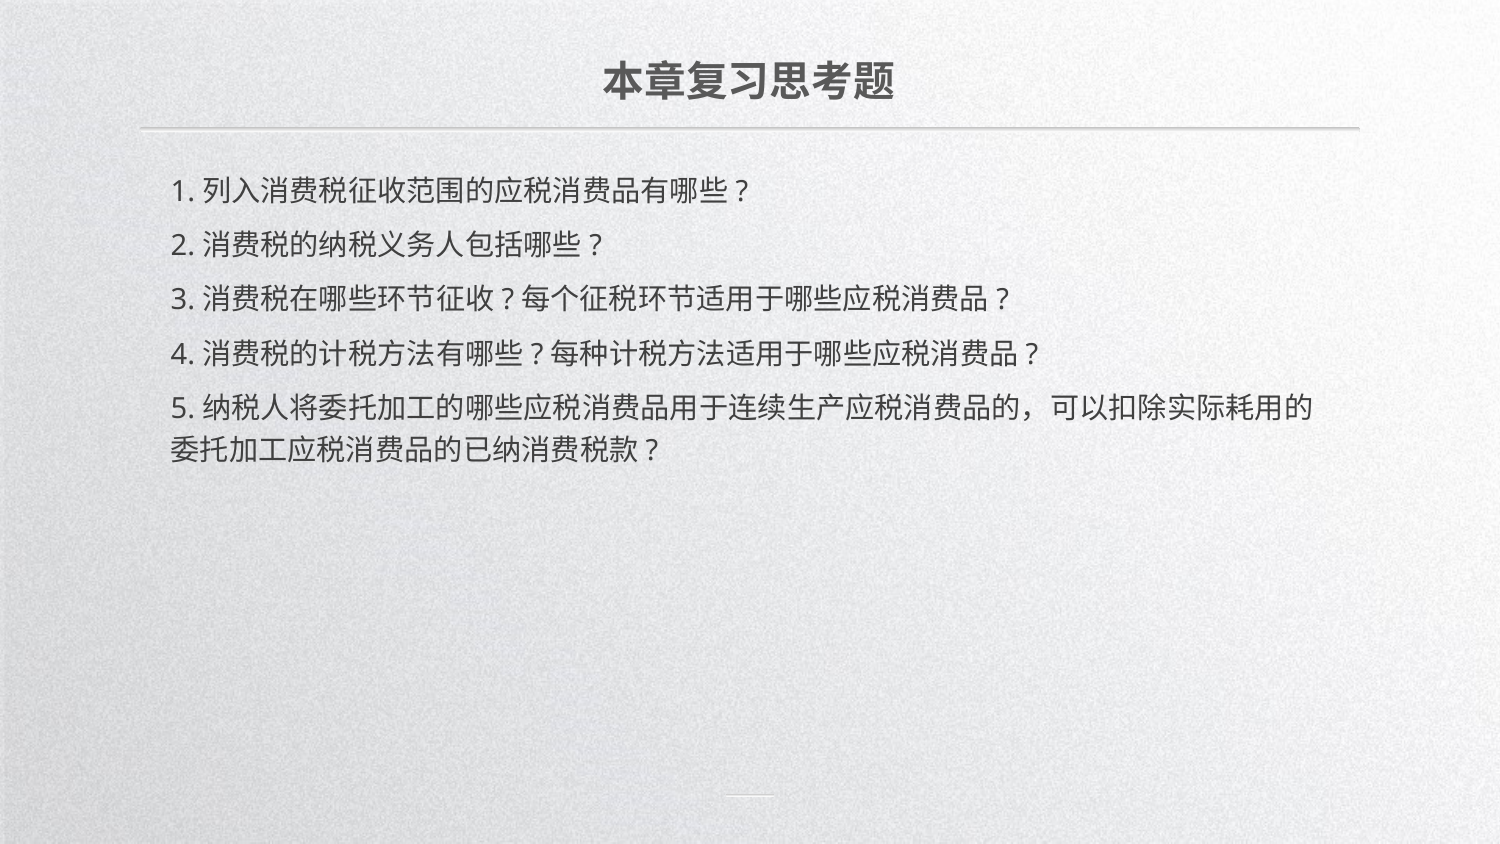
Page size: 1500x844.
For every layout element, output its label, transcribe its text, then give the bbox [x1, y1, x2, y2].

picture [0, 0, 1500, 844]
text_box 本章复习思考题 [459, 49, 1038, 111]
text_box 1.列入消费税征收范围的应税消费品有哪些? 2.消费税的纳税义务人包括哪些? 3.消费税在哪些环节征收?每个征税环节适用于哪些应税消费品? 4.消费税的计税方法有哪些?每种计税方法适用于哪些应税消费品? 5.纳税人将委托加工的哪些应税消费品用于连续生产应税消费品的，可以扣除实际耗用的委托加工应税消费品的已纳消费税款? [159, 159, 1341, 473]
